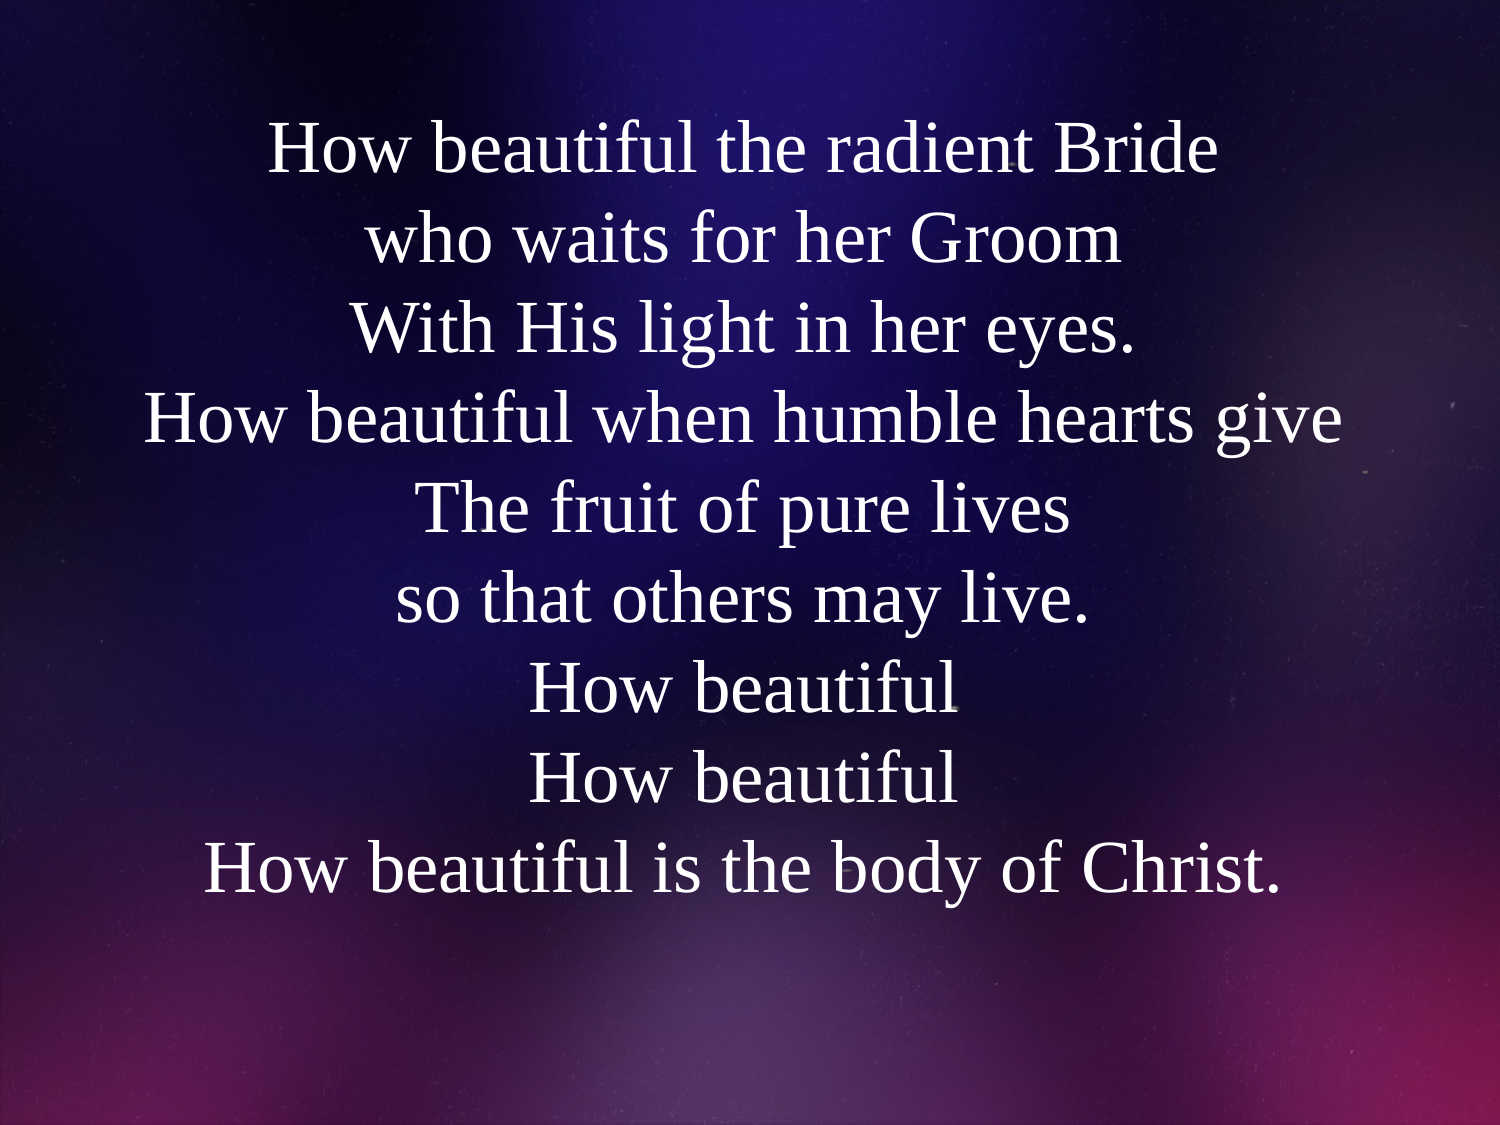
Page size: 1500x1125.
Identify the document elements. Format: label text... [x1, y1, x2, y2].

picture [0, 0, 1500, 1125]
title How beautiful the radient Bride who waits for her Groom With His light in her eyes. How beautiful when humble hearts give The fruit of pure lives so that others may live. How beautiful How beautiful How beautiful is the body of Christ. [37, 408, 1450, 597]
